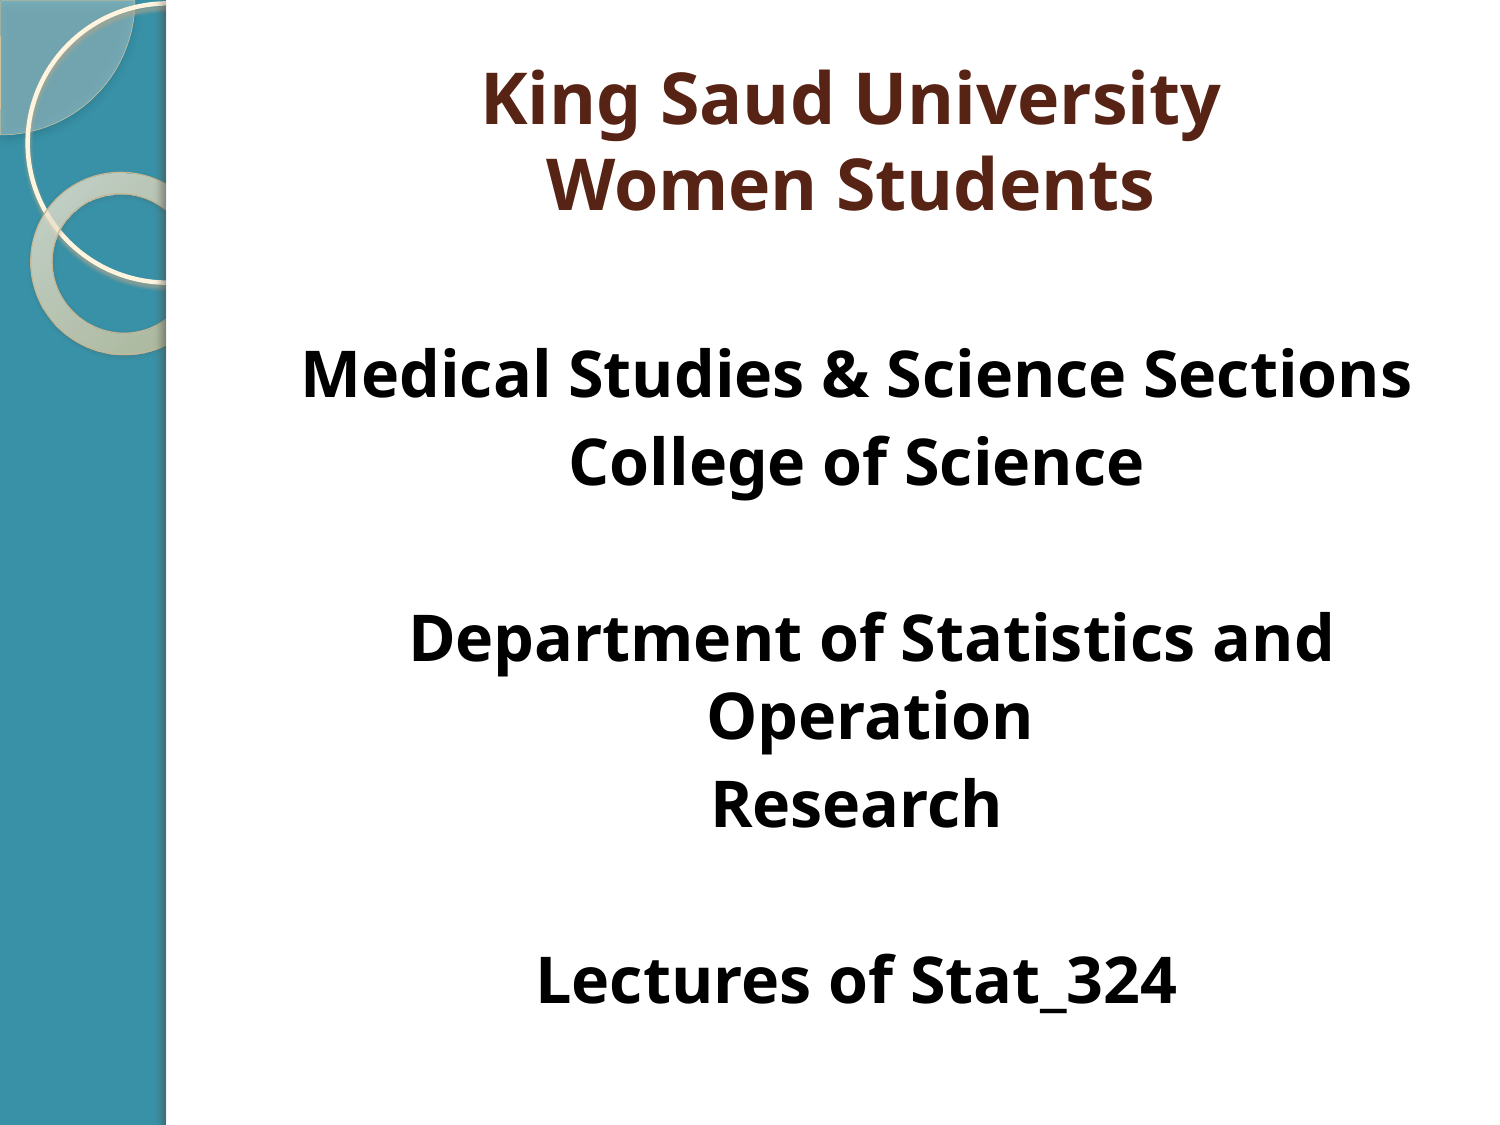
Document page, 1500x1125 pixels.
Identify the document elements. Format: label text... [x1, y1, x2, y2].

title King Saud University Women Students [235, 45, 1466, 233]
list Medical Studies & Science Sections College of Science Department of Statistics and Operation Research Lectures of Stat_324 [235, 237, 1466, 1025]
